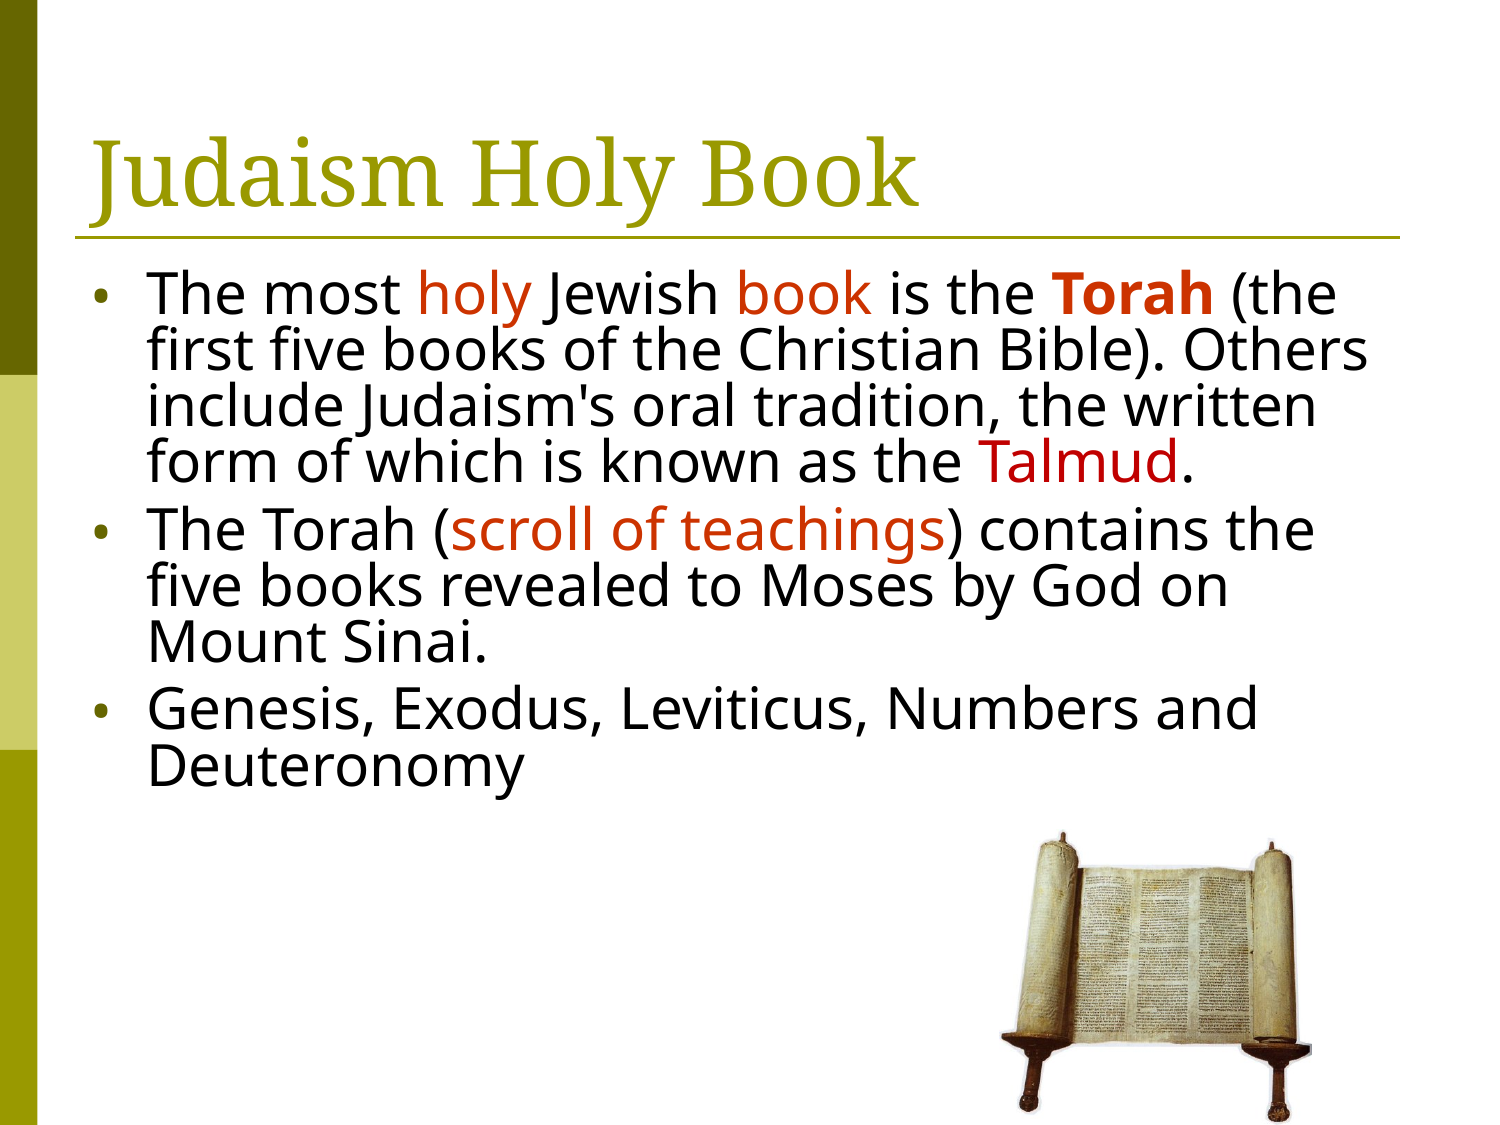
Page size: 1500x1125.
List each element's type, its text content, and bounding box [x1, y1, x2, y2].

title Judaism Holy Book [75, 45, 1425, 233]
picture [999, 828, 1312, 1125]
list The most holy Jewish book is the Torah (the first five books of the Christian Bible). Others include Judaism's oral tradition, the written form of which is known as the Talmud. The Torah (scroll of teachings) contains the five books revealed to Moses by God on Mount Sinai. Genesis, Exodus, Leviticus, Numbers and Deuteronomy [75, 262, 1425, 1006]
